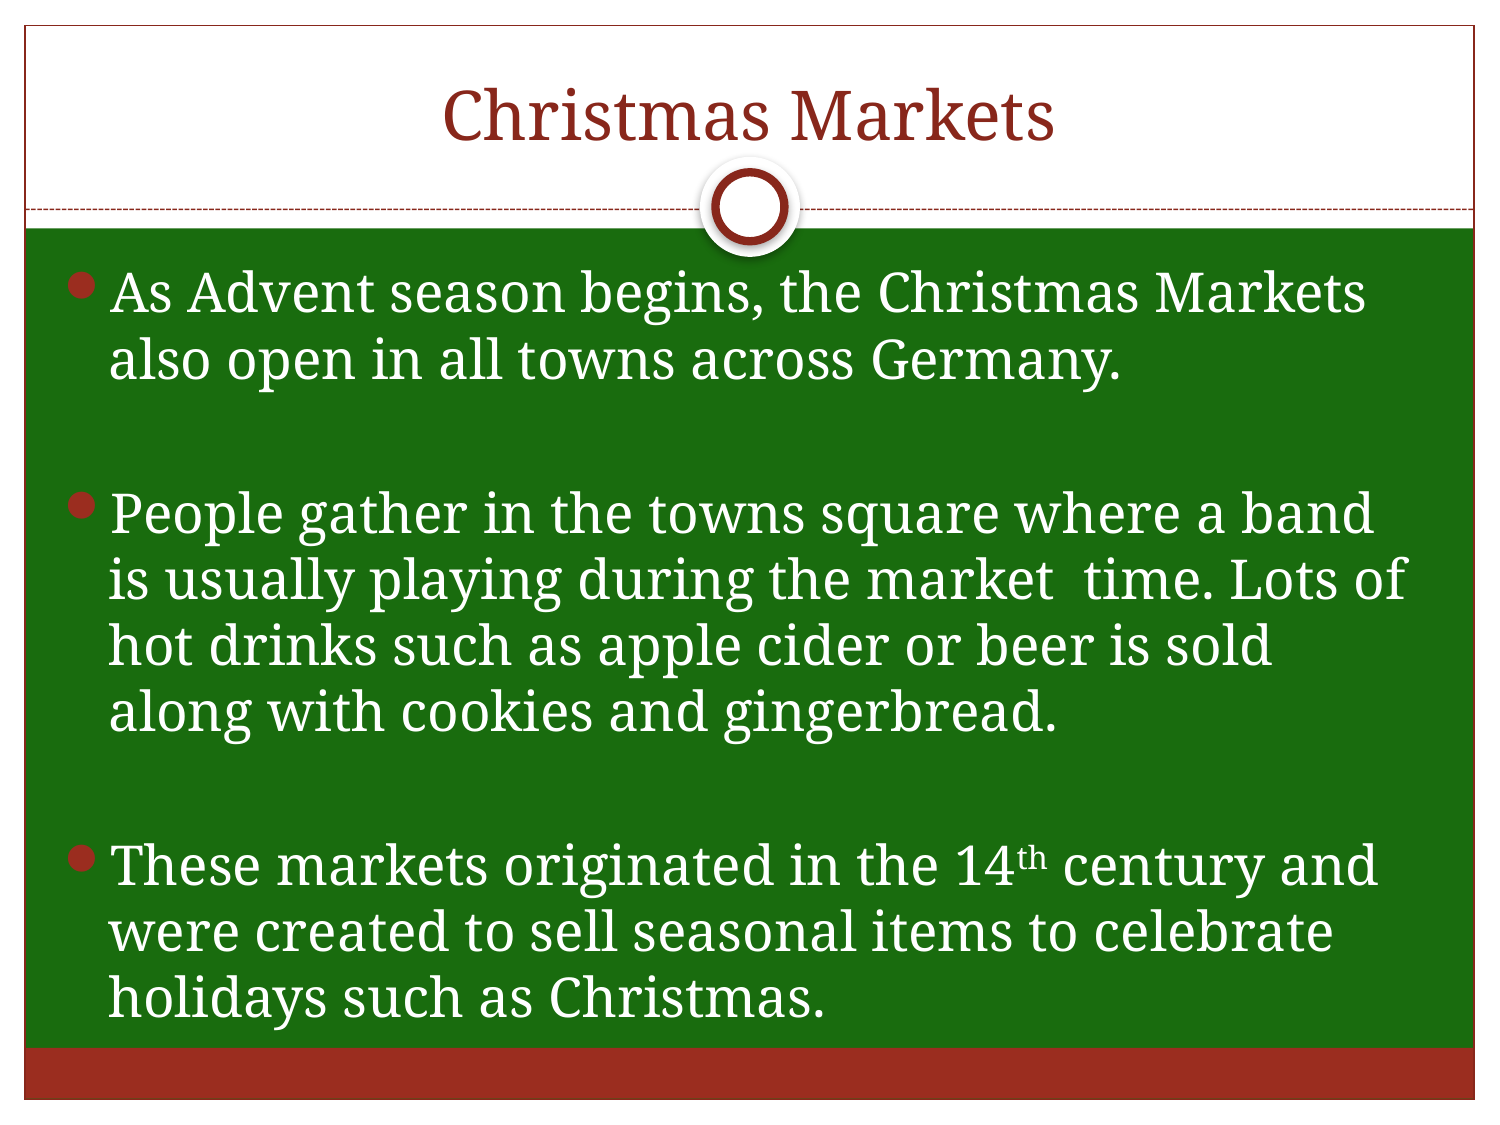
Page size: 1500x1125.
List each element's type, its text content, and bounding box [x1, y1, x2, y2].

title Christmas Markets [49, 37, 1450, 162]
list As Advent season begins, the Christmas Markets also open in all towns across Germany. People gather in the towns square where a band is usually playing during the market time. Lots of hot drinks such as apple cider or beer is sold along with cookies and gingerbread. These markets originated in the 14th century and were created to sell seasonal items to celebrate holidays such as Christmas. [49, 250, 1445, 1038]
